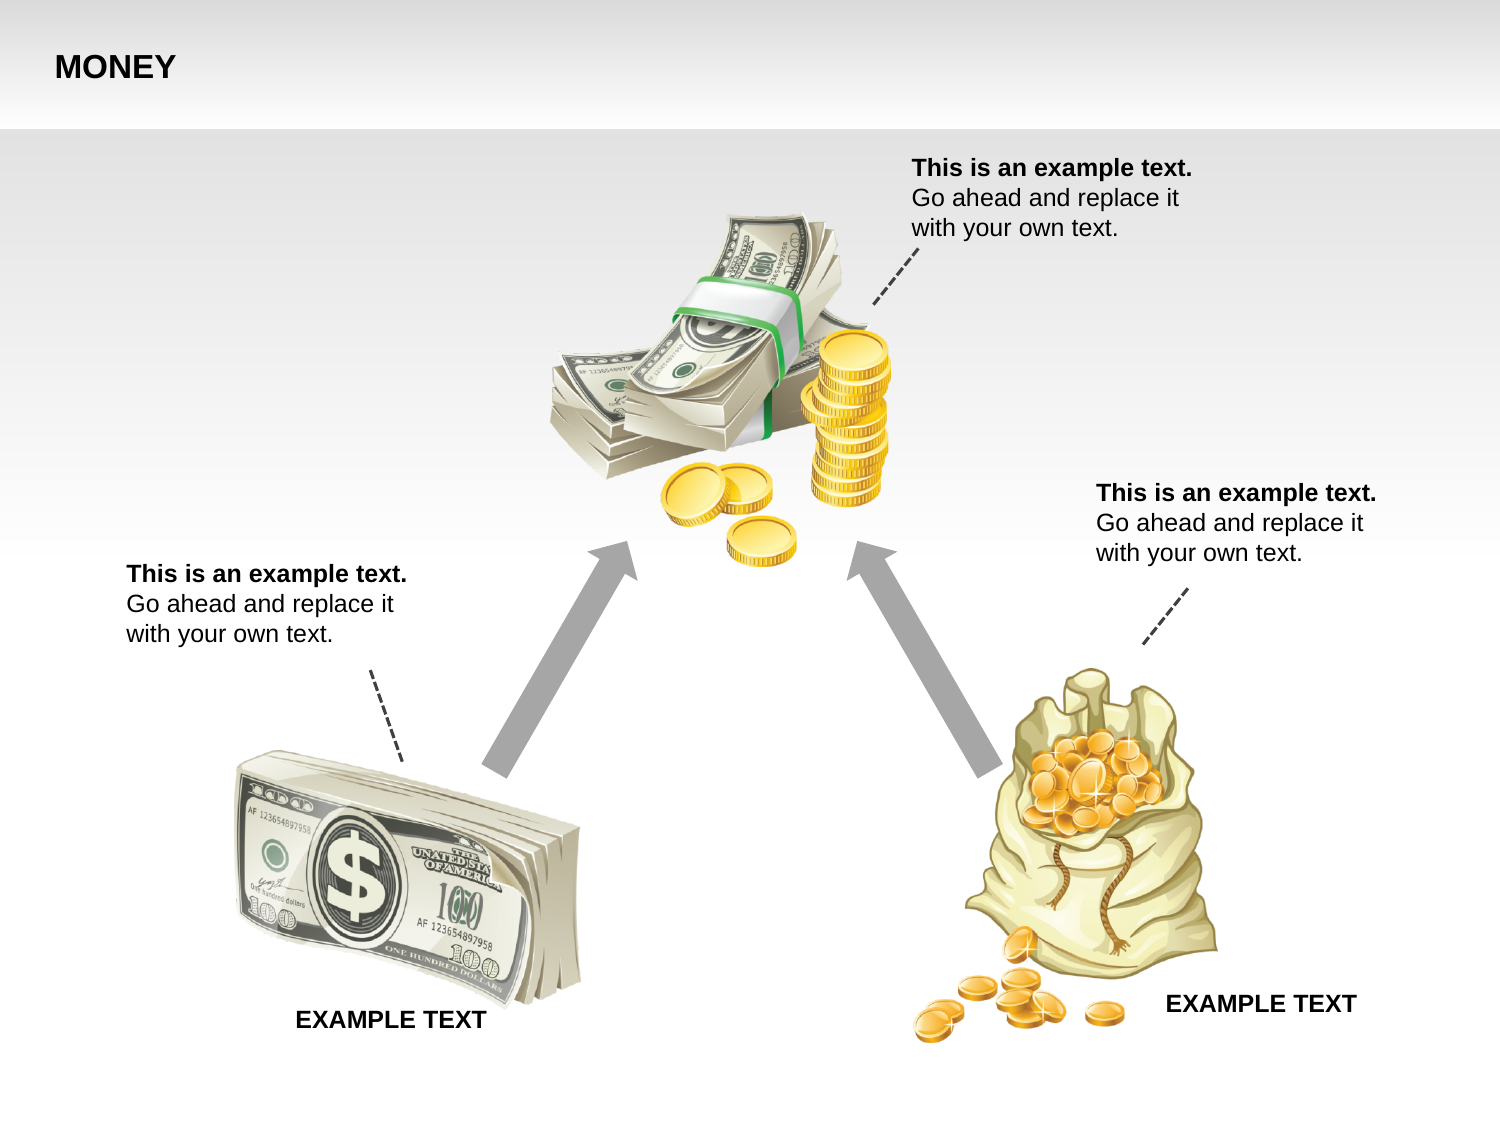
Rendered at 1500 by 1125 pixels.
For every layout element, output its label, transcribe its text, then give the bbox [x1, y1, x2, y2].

picture [233, 750, 581, 1010]
text_box [0, 0, 1500, 131]
picture [913, 668, 1218, 1044]
text_box EXAMPLE TEXT [272, 1018, 511, 1041]
text_box This is an example text. Go ahead and replace it with your own text. [111, 550, 429, 655]
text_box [1136, 591, 1196, 639]
text_box EXAMPLE TEXT [1221, 979, 1381, 1025]
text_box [338, 698, 433, 732]
text_box [844, 570, 950, 669]
picture [550, 212, 891, 567]
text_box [867, 251, 927, 299]
text_box [487, 575, 640, 749]
text_box MONEY [39, 38, 598, 93]
text_box [0, 131, 1500, 1125]
text_box This is an example text. Go ahead and replace it with your own text. [1081, 468, 1398, 574]
text_box This is an example text. Go ahead and replace it with your own text. [896, 143, 1214, 249]
